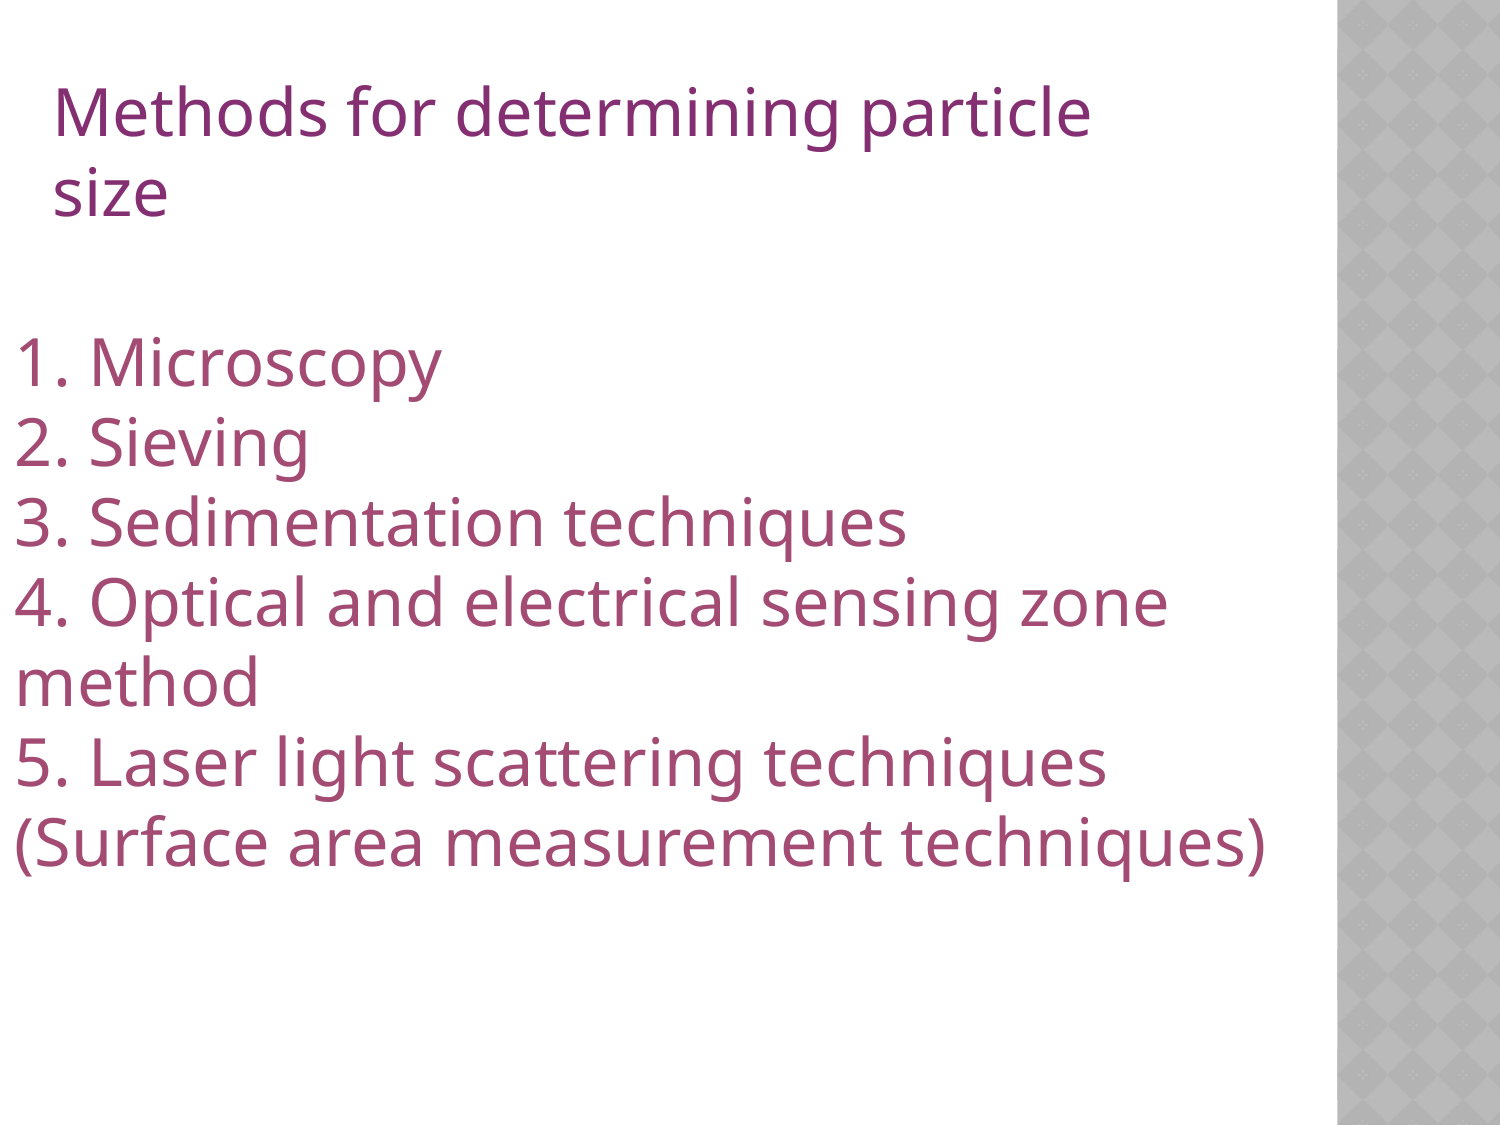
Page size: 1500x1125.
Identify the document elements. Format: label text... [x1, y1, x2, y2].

text_box 1. Microscopy 2. Sieving 3. Sedimentation techniques 4. Optical and electrical sensing zone method 5. Laser light scattering techniques (Surface area measurement techniques) [0, 312, 1425, 887]
text_box Methods for determining particle size [37, 62, 1200, 238]
